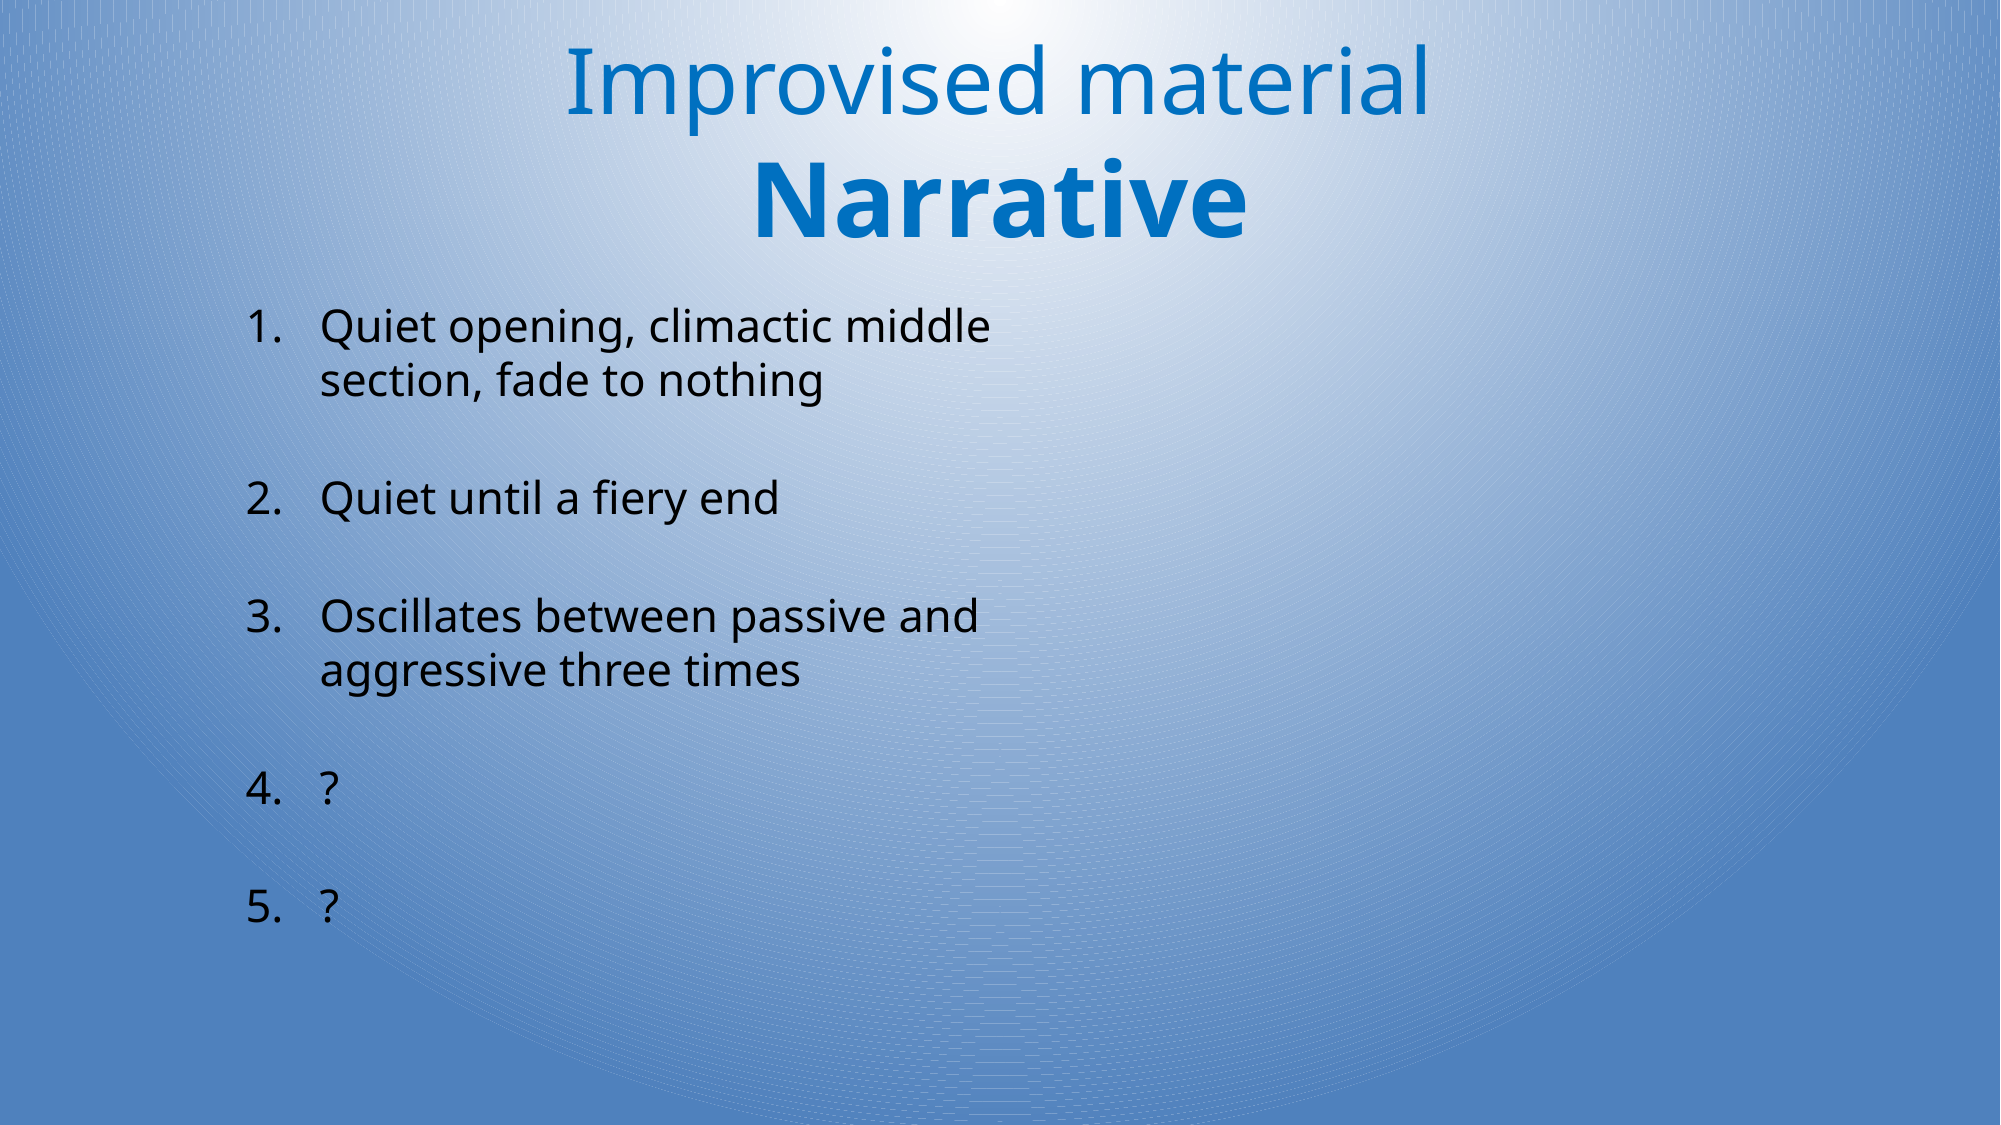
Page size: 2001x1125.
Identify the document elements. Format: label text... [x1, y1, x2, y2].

list Quiet opening, climactic middle section, fade to nothing Quiet until a fiery end Oscillates between passive and aggressive three times ? ? [230, 289, 1103, 941]
title Improvised material Narrative [99, 101, 1900, 290]
